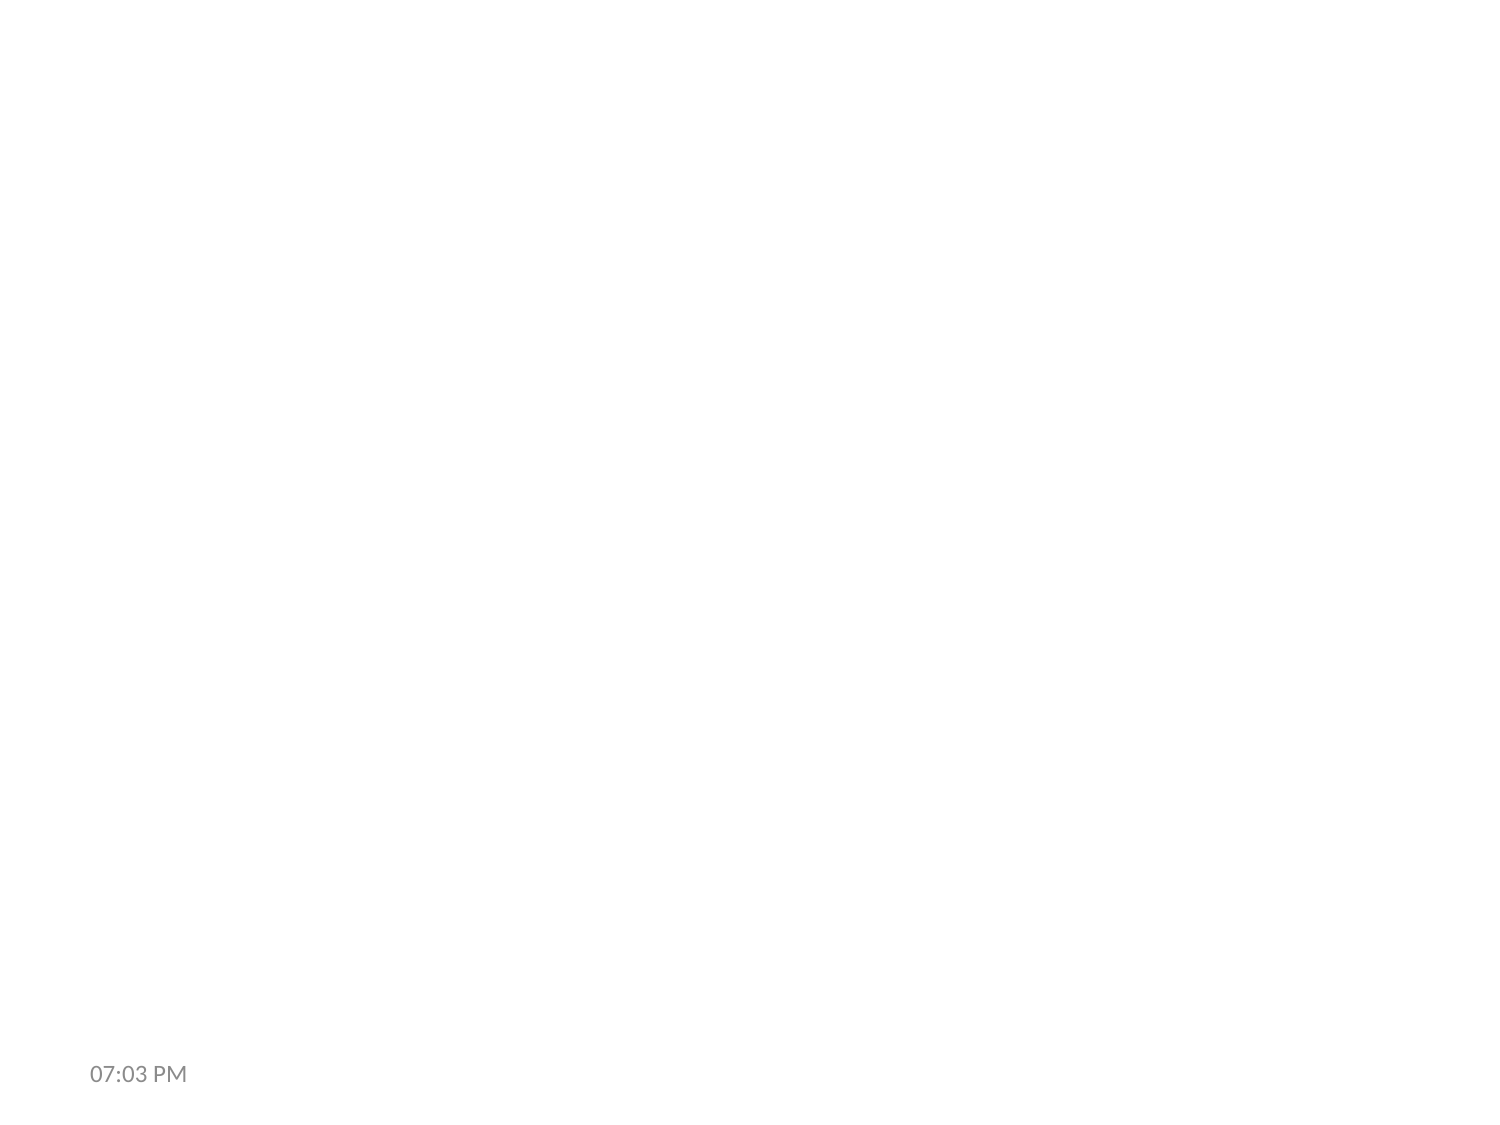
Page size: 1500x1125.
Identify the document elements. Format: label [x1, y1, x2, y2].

slide_number [75, 1042, 425, 1103]
